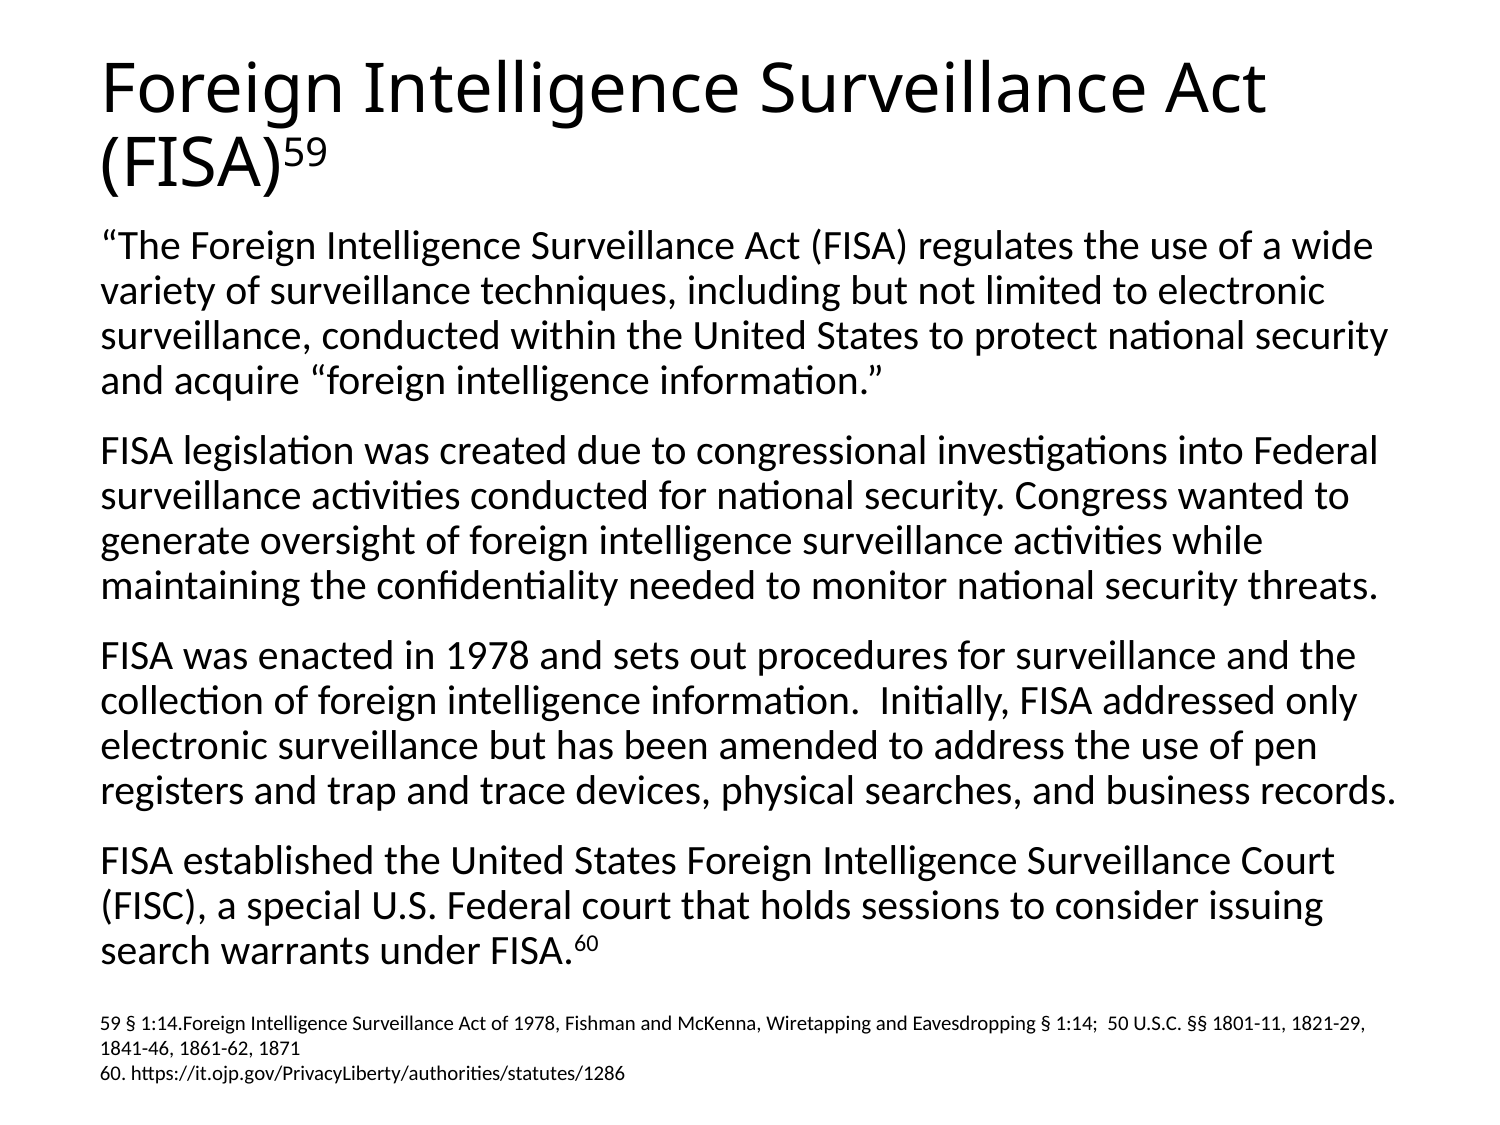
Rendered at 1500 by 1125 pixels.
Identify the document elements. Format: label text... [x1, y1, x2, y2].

text_box 59 § 1:14.Foreign Intelligence Surveillance Act of 1978, Fishman and McKenna, Wiretapping and Eavesdropping § 1:14; 50 U.S.C. §§ 1801-11, 1821-29, 1841-46, 1861-62, 1871 60. https://it.ojp.gov/PrivacyLiberty/authorities/statutes/1286 [85, 1002, 1415, 1092]
list “The Foreign Intelligence Surveillance Act (FISA) regulates the use of a wide variety of surveillance techniques, including but not limited to electronic surveillance, conducted within the United States to protect national security and acquire “foreign intelligence information.” FISA legislation was created due to congressional investigations into Federal surveillance activities conducted for national security. Congress wanted to generate oversight of foreign intelligence surveillance activities while maintaining the confidentiality needed to monitor national security threats. FISA was enacted in 1978 and sets out procedures for surveillance and the collection of foreign intelligence information. Initially, FISA addressed only electronic surveillance but has been amended to address the use of pen registers and trap and trace devices, physical searches, and business records. FISA established the United States Foreign Intelligence Surveillance Court (FISC), a special U.S. Federal court that holds sessions to consider issuing search warrants under FISA.60 [85, 215, 1433, 947]
title Foreign Intelligence Surveillance Act (FISA)59 [85, 18, 1380, 215]
